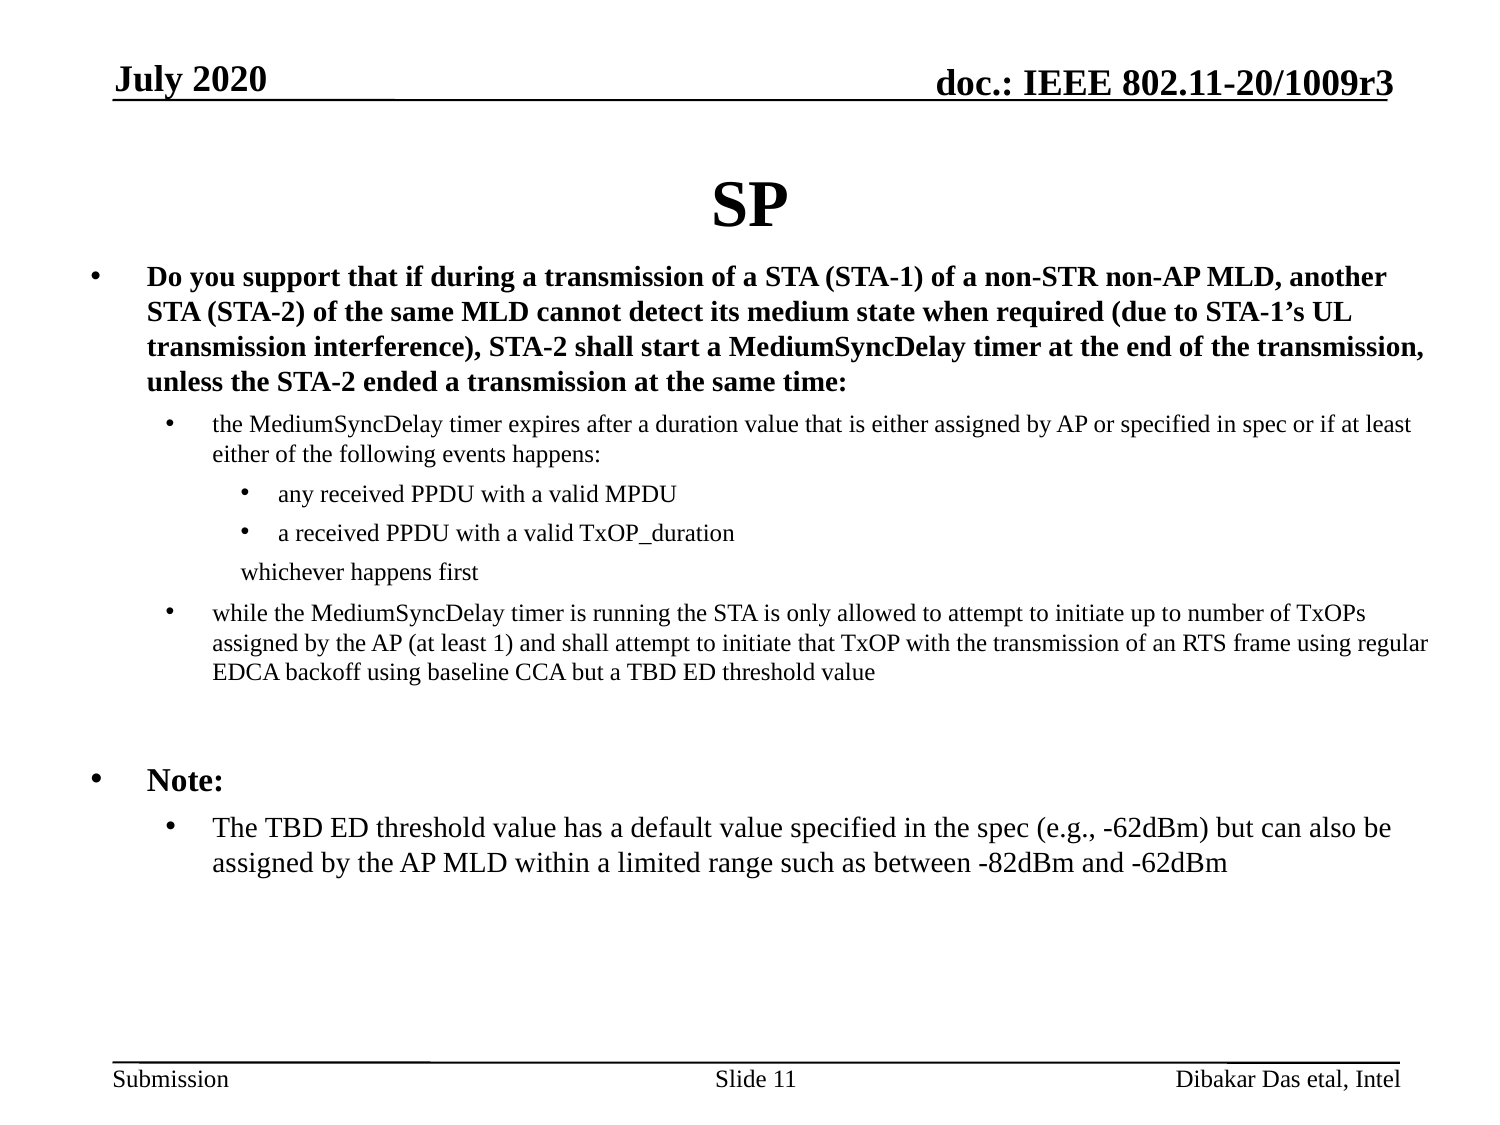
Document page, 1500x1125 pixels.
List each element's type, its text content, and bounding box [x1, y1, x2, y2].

title SP [112, 112, 1388, 249]
list Do you support that if during a transmission of a STA (STA-1) of a non-STR non-AP MLD, another STA (STA-2) of the same MLD cannot detect its medium state when required (due to STA-1’s UL transmission interference), STA-2 shall start a MediumSyncDelay timer at the end of the transmission, unless the STA-2 ended a transmission at the same time: the MediumSyncDelay timer expires after a duration value that is either assigned by AP or specified in spec or if at least either of the following events happens: any received PPDU with a valid MPDU a received PPDU with a valid TxOP_duration whichever happens first while the MediumSyncDelay timer is running the STA is only allowed to attempt to initiate up to number of TxOPs assigned by the AP (at least 1) and shall attempt to initiate that TxOP with the transmission of an RTS frame using regular EDCA backoff using baseline CCA but a TBD ED threshold value Note: The TBD ED threshold value has a default value specified in the spec (e.g., -62dBm) but can also be assigned by the AP MLD within a limited range such as between -82dBm and -62dBm [75, 249, 1451, 925]
footer Dibakar Das etal, Intel [878, 1061, 1402, 1093]
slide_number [114, 54, 423, 100]
slide_number Slide 11 [712, 1061, 800, 1123]
